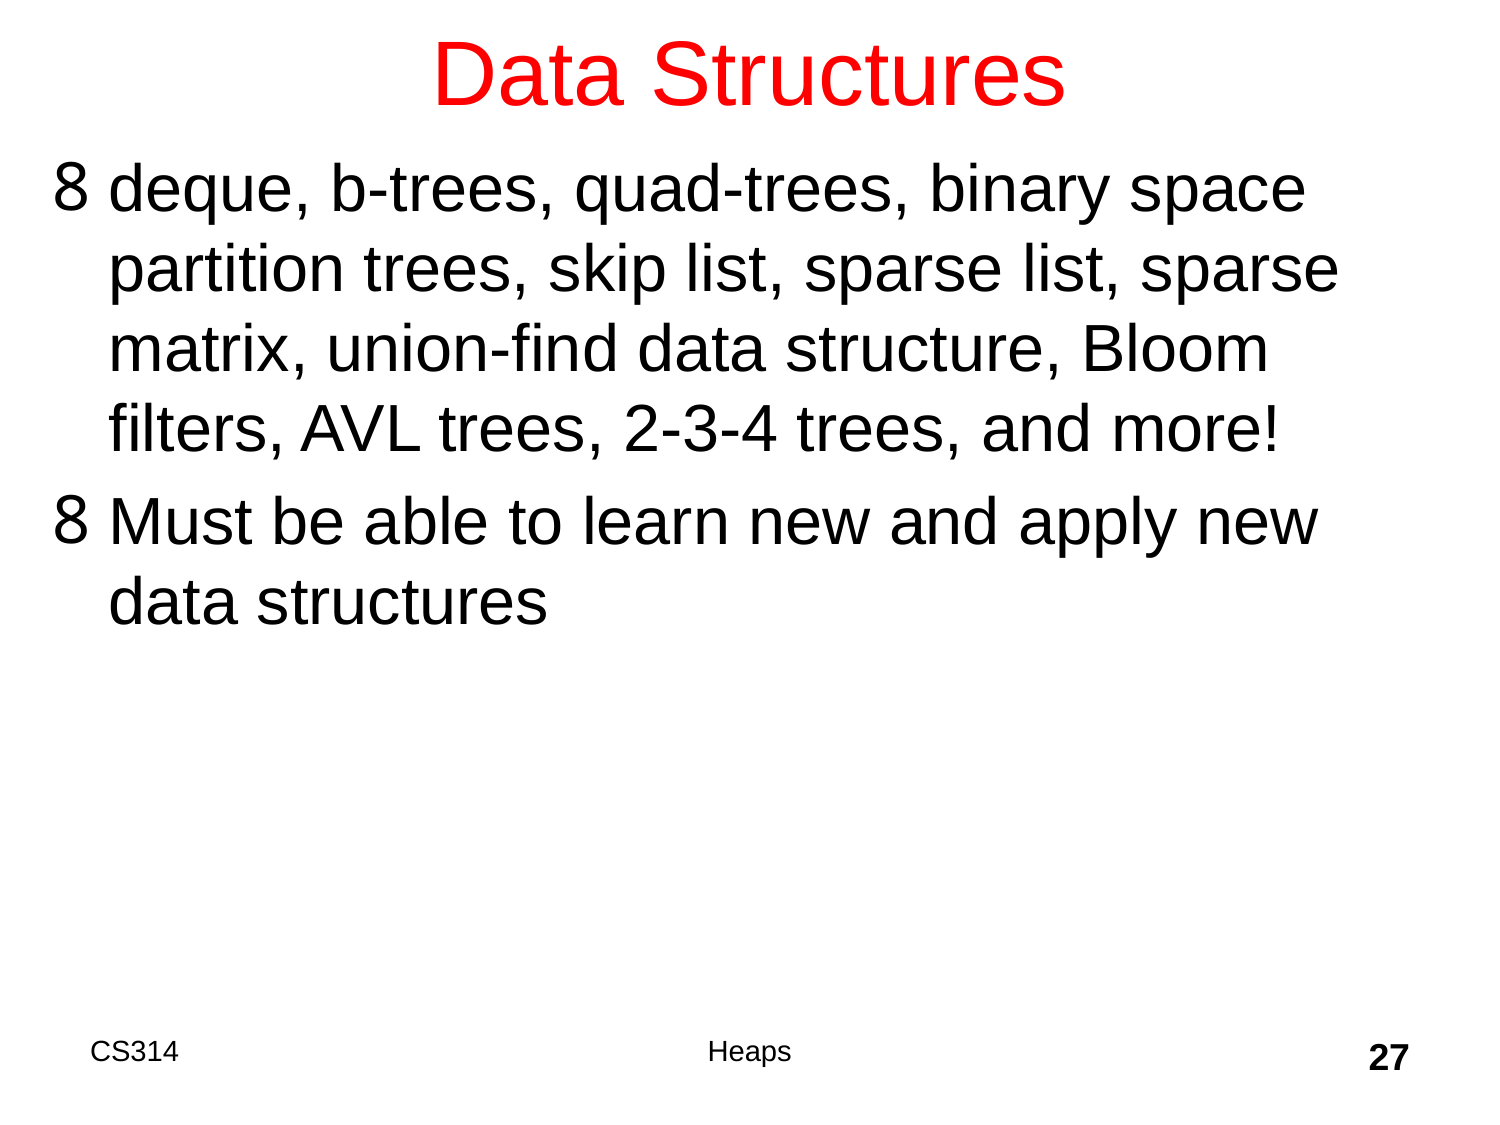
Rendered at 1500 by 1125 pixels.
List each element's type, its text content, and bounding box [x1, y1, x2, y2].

slide_number CS314 [74, 1024, 451, 1101]
list deque, b-trees, quad-trees, binary space partition trees, skip list, sparse list, sparse matrix, union-find data structure, Bloom filters, AVL trees, 2-3-4 trees, and more! Must be able to learn new and apply new data structures [37, 137, 1463, 1038]
slide_number 27 [1112, 1024, 1426, 1101]
footer Heaps [462, 1024, 1038, 1101]
title Data Structures [112, 0, 1388, 137]
